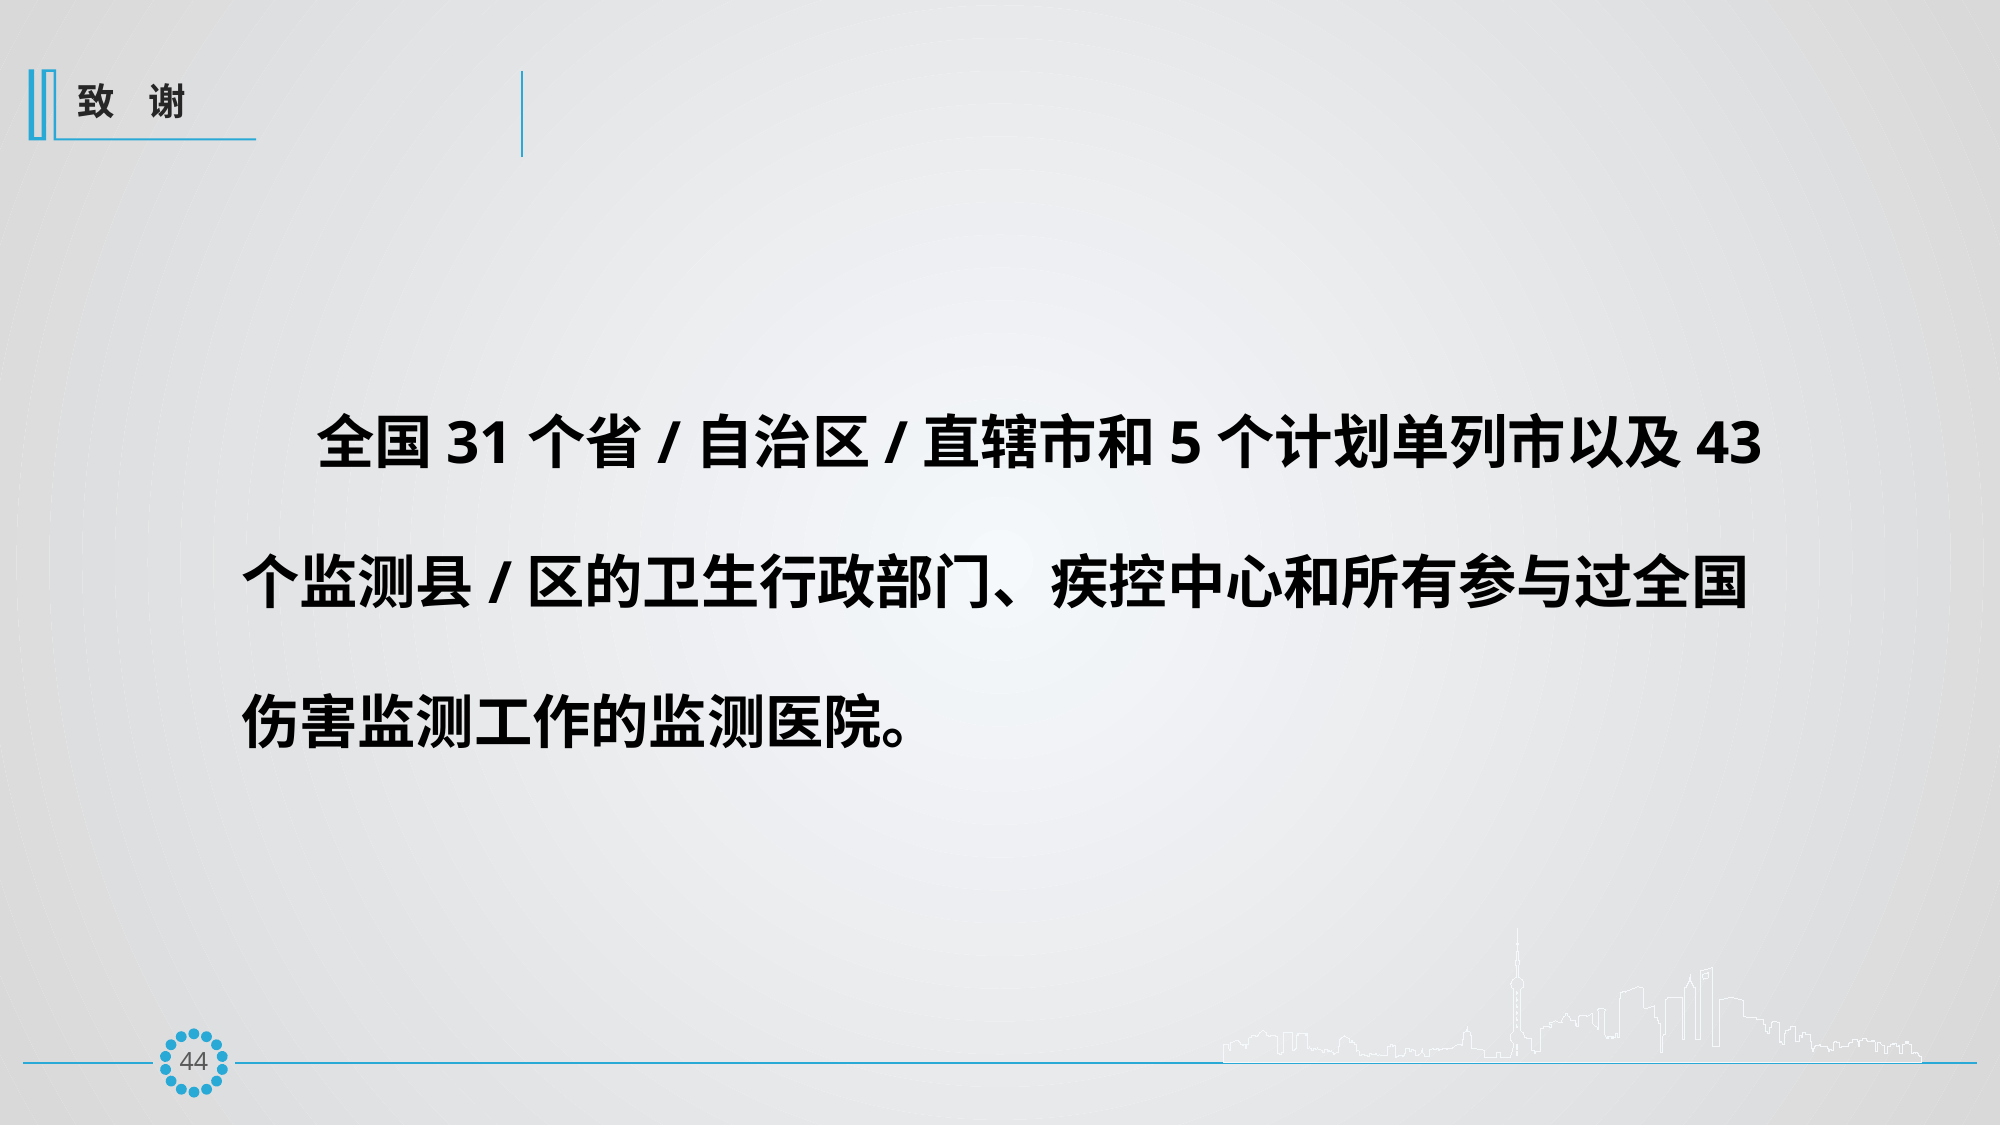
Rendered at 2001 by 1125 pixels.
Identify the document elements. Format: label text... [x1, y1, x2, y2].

slide_number 43 [169, 1039, 218, 1086]
text_box 全国31个省/自治区/直辖市和5个计划单列市以及43个监测县/区的卫生行政部门、疾控中心和所有参与过全国伤害监测工作的监测医院。 [226, 328, 1821, 763]
text_box 致 谢 [62, 70, 250, 130]
